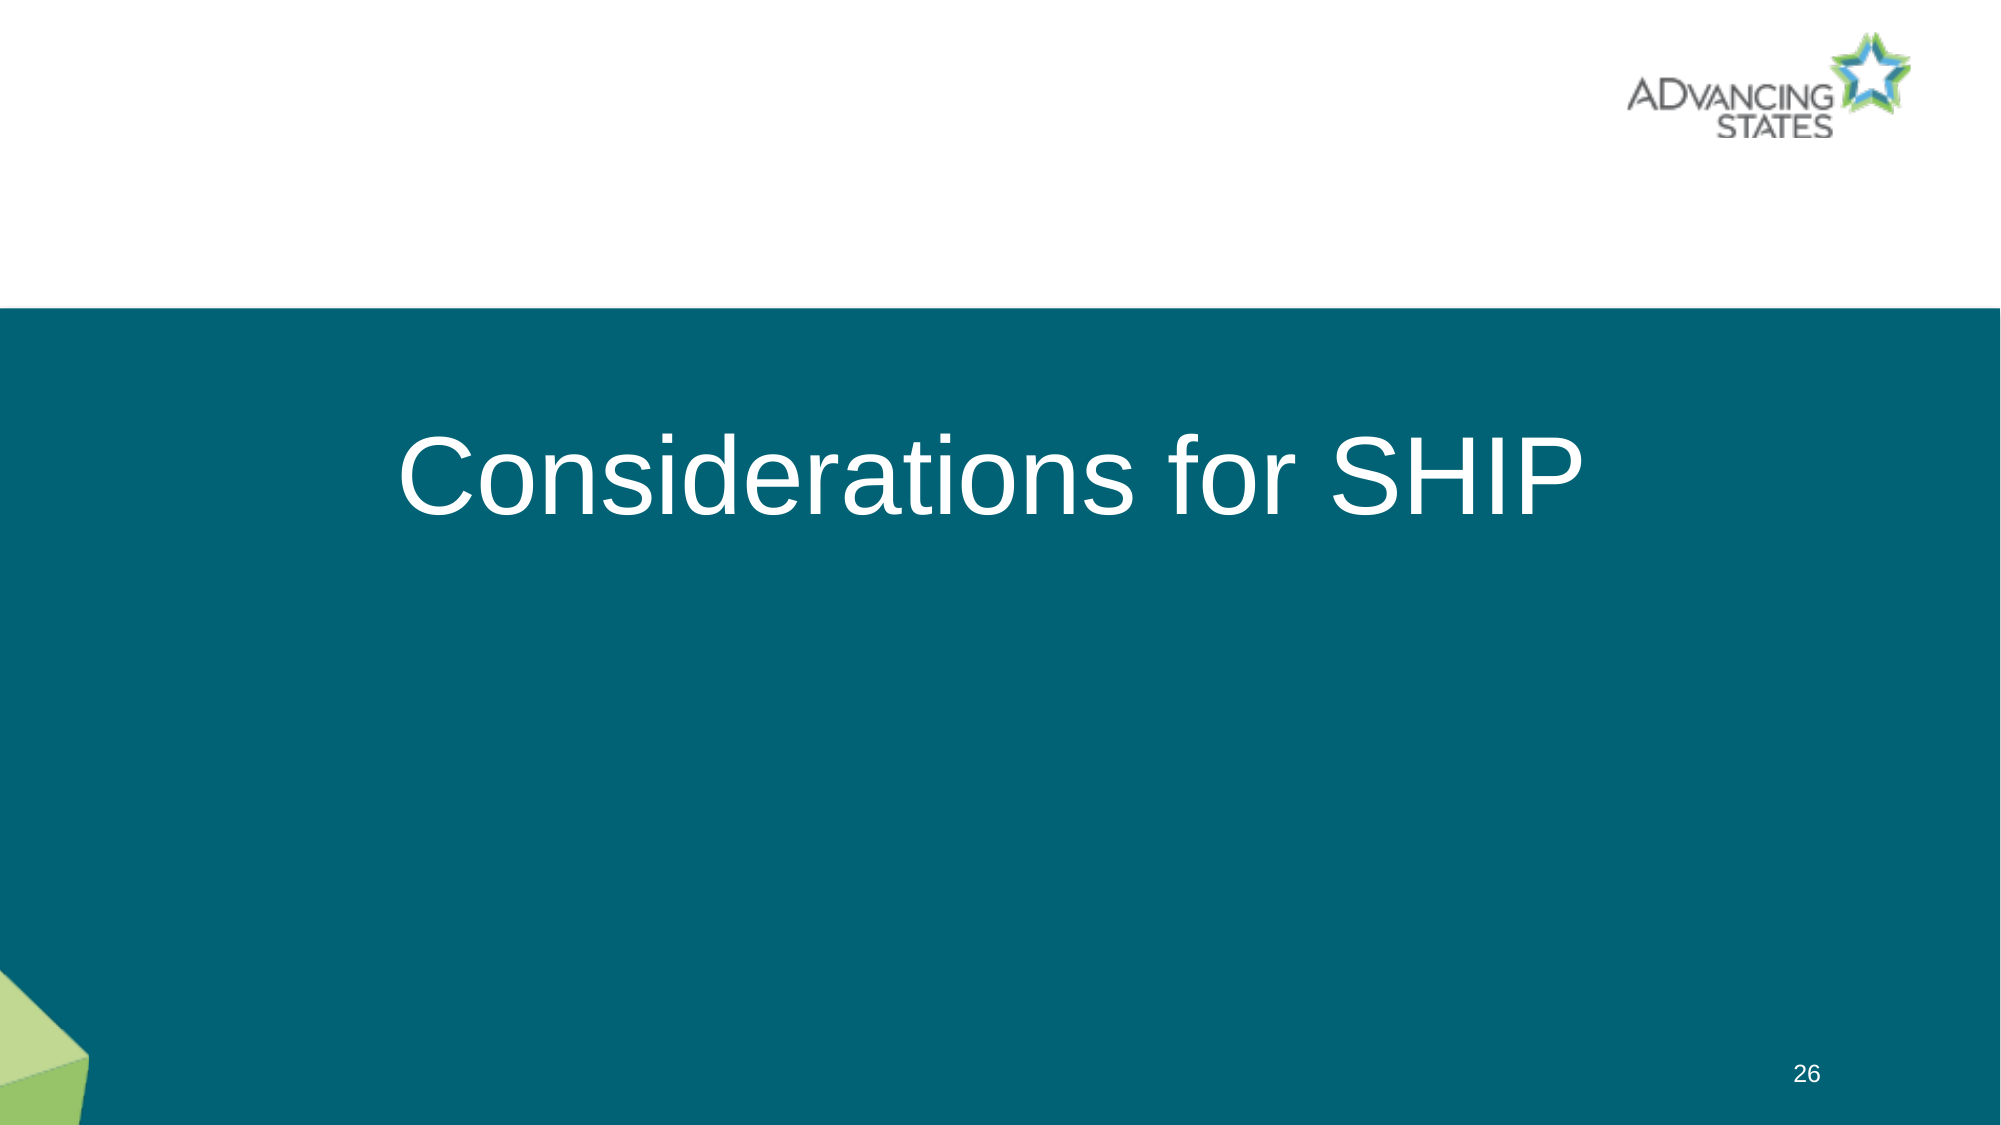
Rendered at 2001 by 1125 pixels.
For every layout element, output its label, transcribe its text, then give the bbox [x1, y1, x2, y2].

slide_number 26 [1359, 1042, 1837, 1103]
title Considerations for SHIP [150, 349, 1837, 591]
